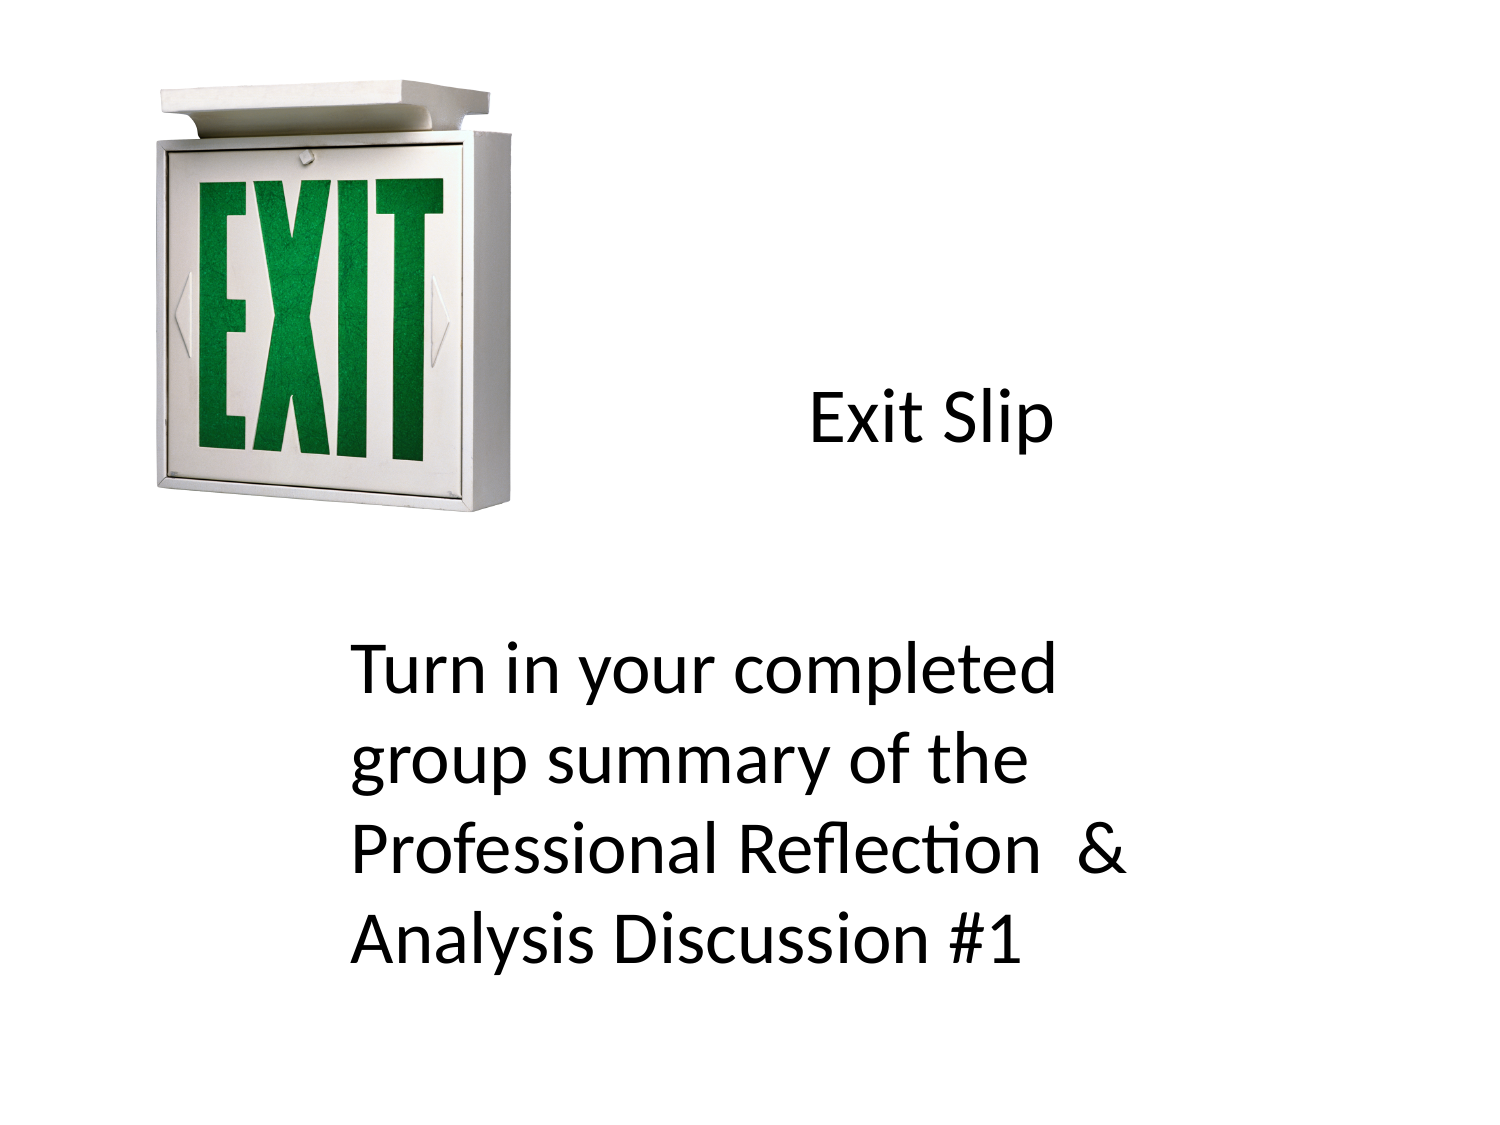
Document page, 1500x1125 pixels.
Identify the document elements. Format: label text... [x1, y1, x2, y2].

text_box Turn in your completed group summary of the Professional Reflection & Analysis Discussion #1 [336, 611, 1179, 987]
title Exit Slip [762, 356, 1318, 466]
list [0, 71, 758, 521]
